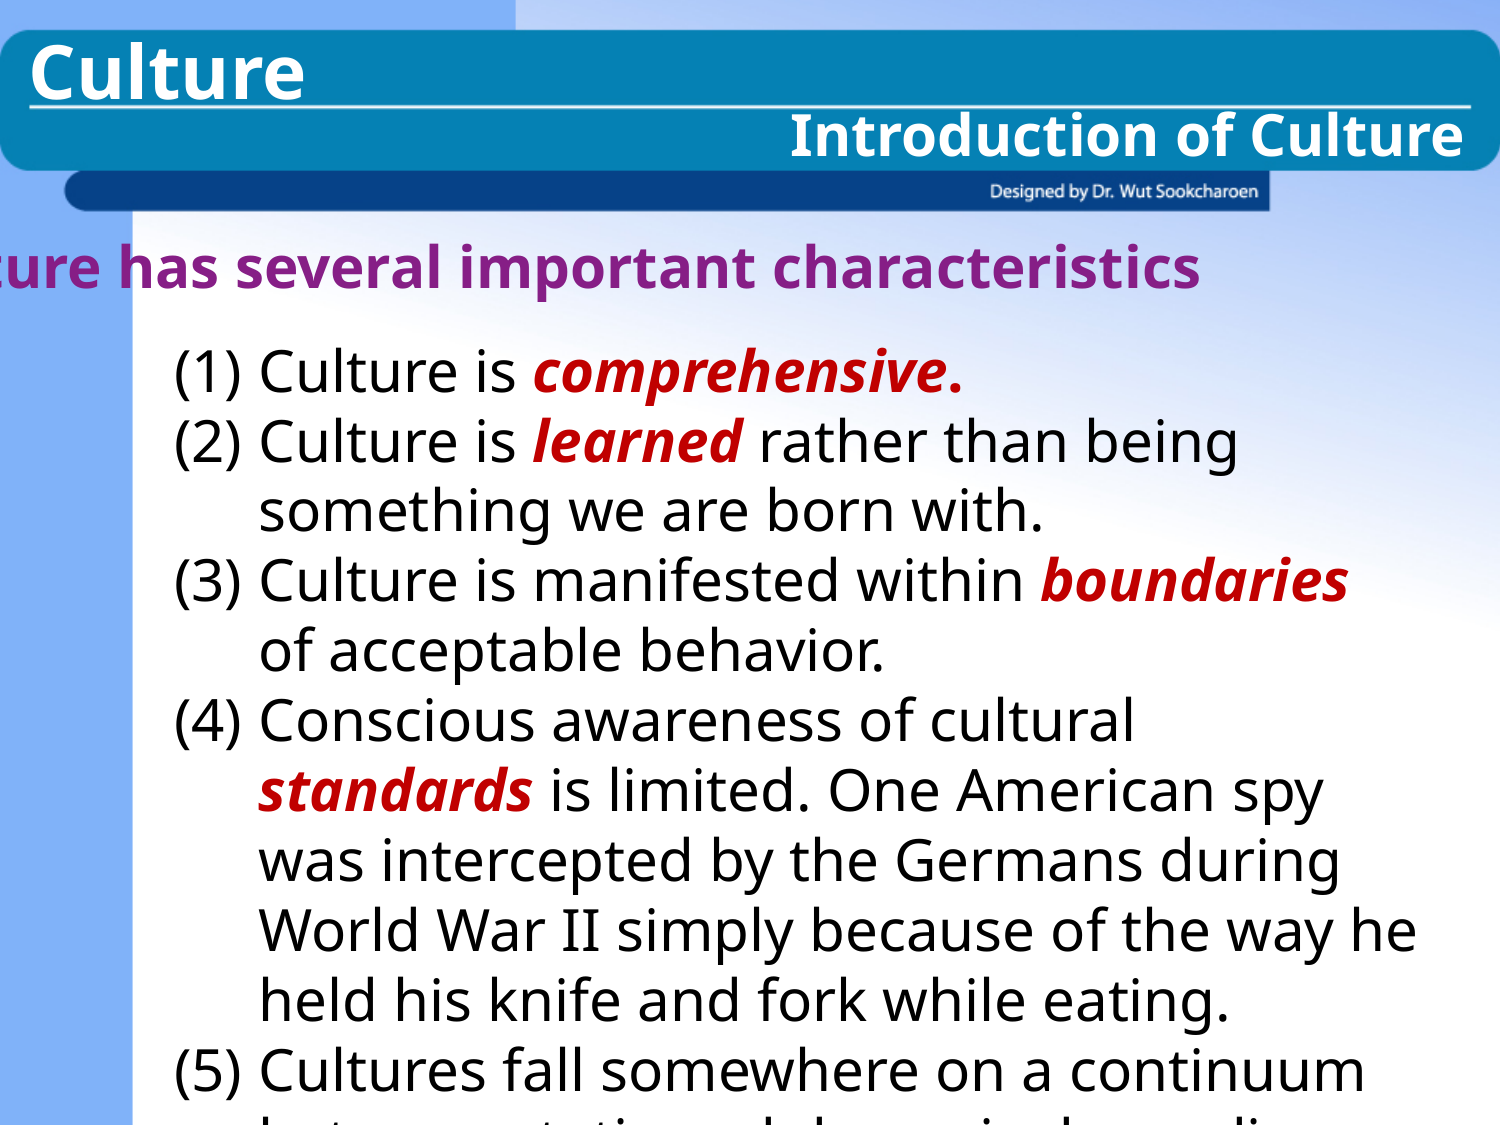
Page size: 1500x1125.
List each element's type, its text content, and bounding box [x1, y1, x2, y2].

text_box Culture [13, 32, 1475, 107]
text_box Culture is comprehensive. Culture is learned rather than being something we are born with. Culture is manifested within boundaries of acceptable behavior. Conscious awareness of cultural standards is limited. One American spy was intercepted by the Germans during World War II simply because of the way he held his knife and fork while eating. Cultures fall somewhere on a continuum between static and dynamic depending on how quickly they accept change. [159, 326, 1435, 1125]
text_box Culture has several important characteristics [0, 222, 1217, 308]
text_box Introduction of Culture [37, 108, 1481, 172]
picture [0, 146, 1500, 1125]
picture [0, 0, 1500, 54]
